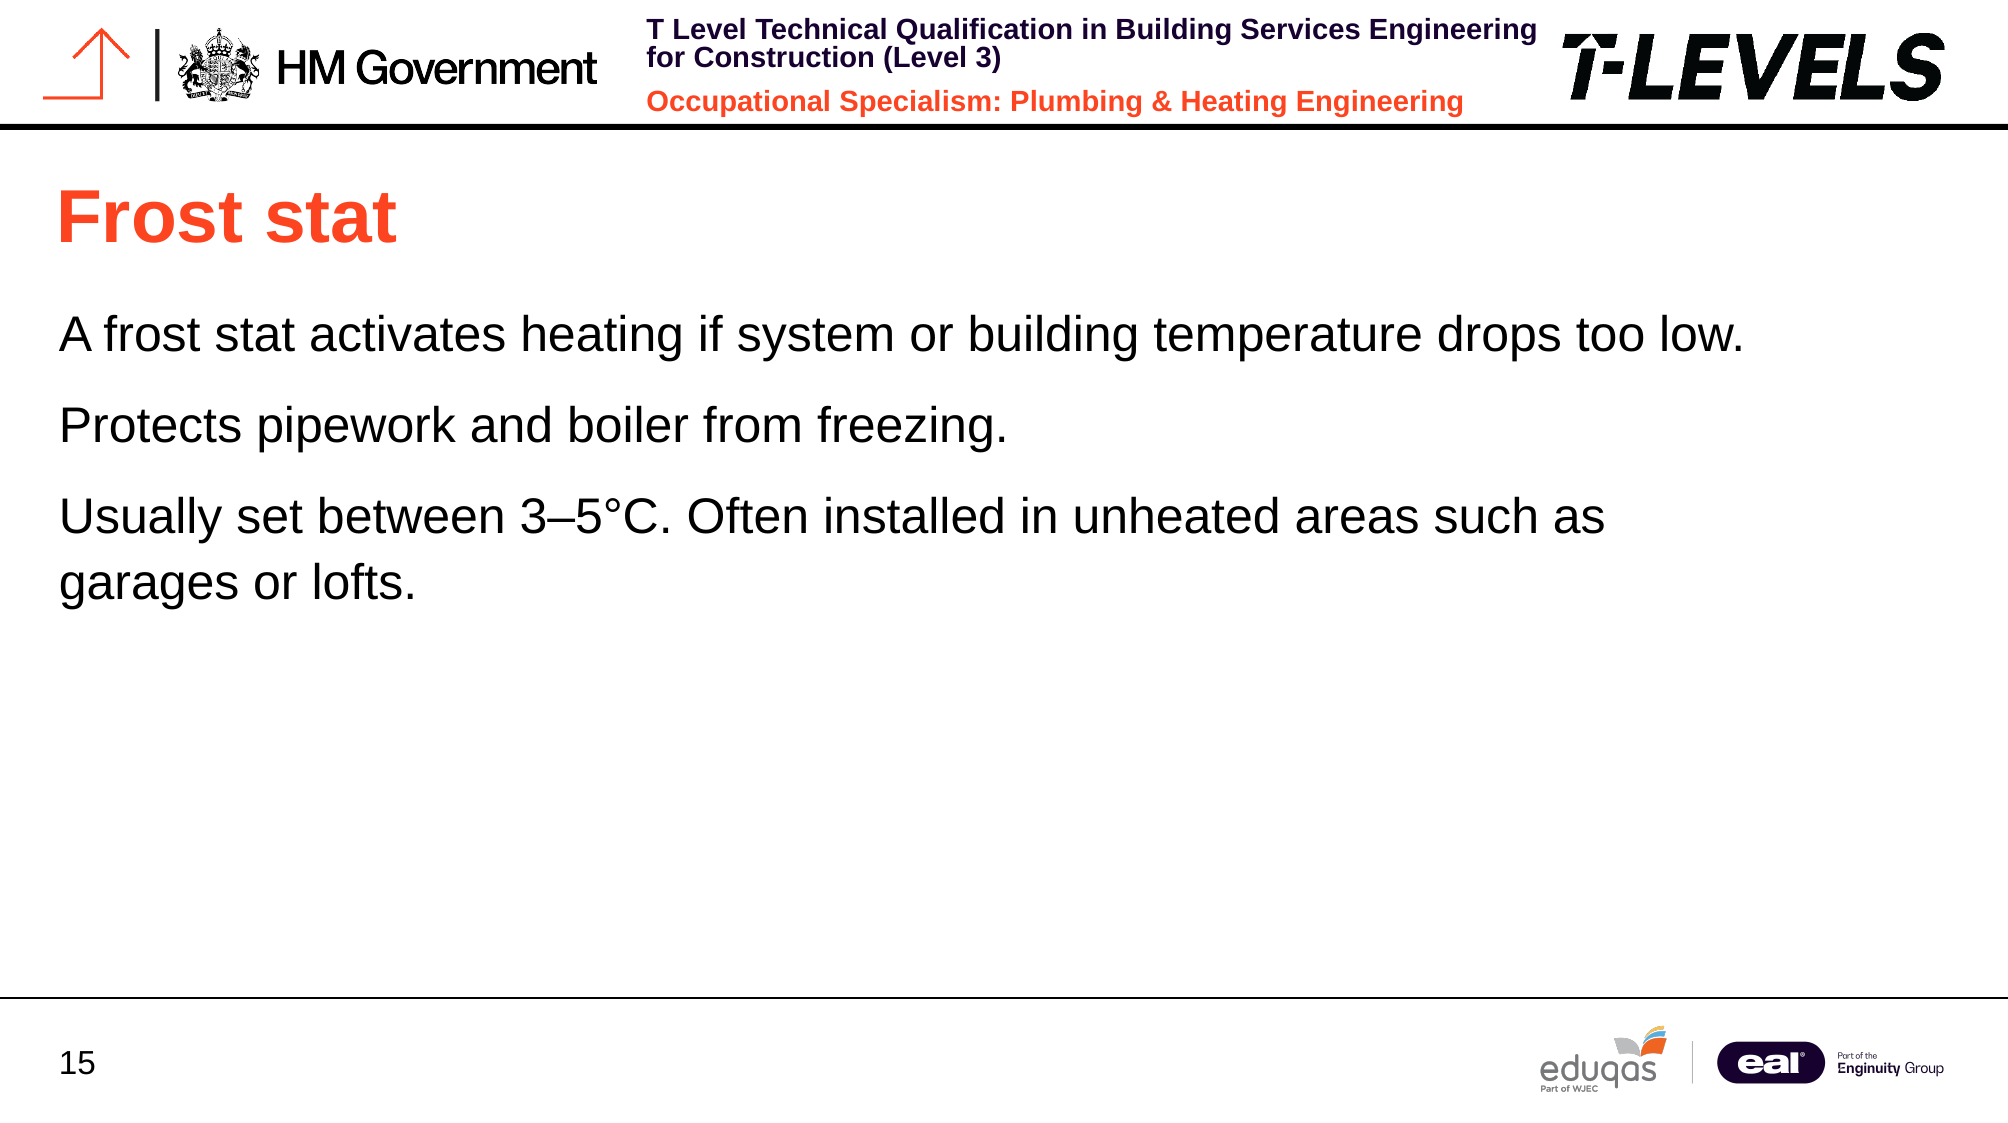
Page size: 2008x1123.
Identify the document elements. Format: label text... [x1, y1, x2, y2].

title Frost stat [41, 111, 1949, 314]
picture [1543, 25, 1964, 108]
picture [1535, 1021, 1949, 1097]
picture [38, 27, 136, 100]
list A frost stat activates heating if system or building temperature drops too low. Protects pipework and boiler from freezing. Usually set between 3–5°C. Often installed in unheated areas such as garages or lofts. [59, 295, 1774, 901]
picture [155, 28, 597, 102]
